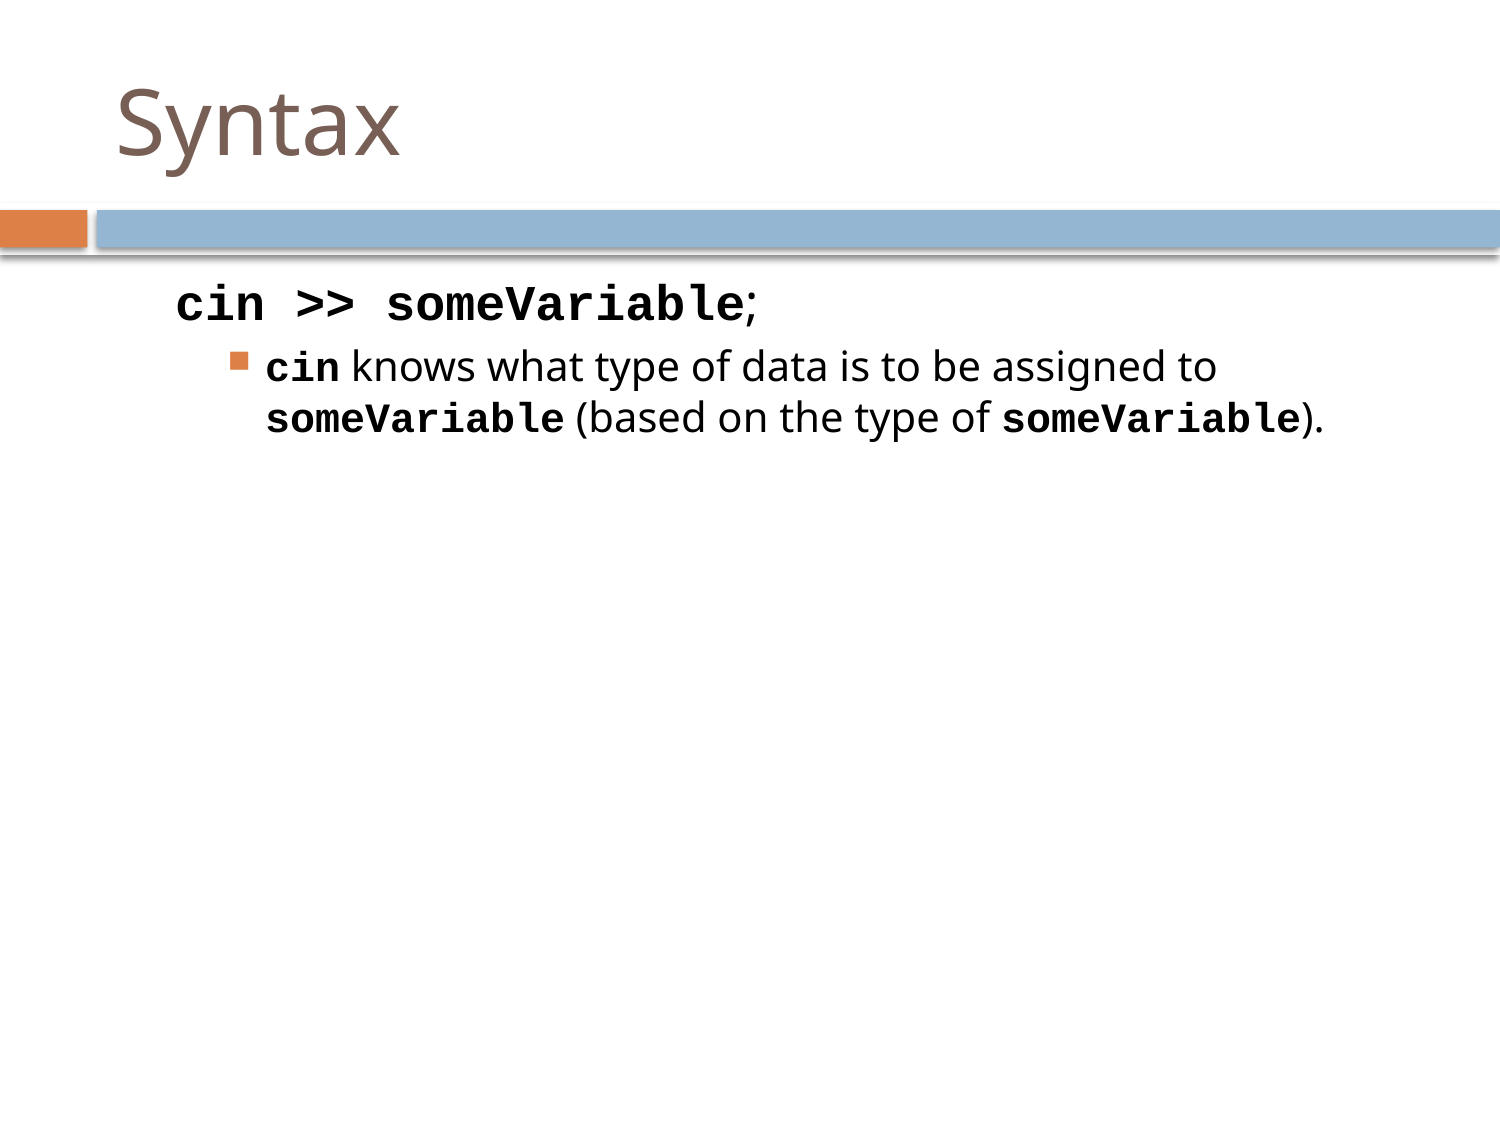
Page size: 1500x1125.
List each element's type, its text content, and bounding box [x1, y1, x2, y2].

title Syntax [100, 37, 1438, 200]
list cin >> someVariable; cin knows what type of data is to be assigned to someVariable (based on the type of someVariable). [100, 262, 1438, 1000]
